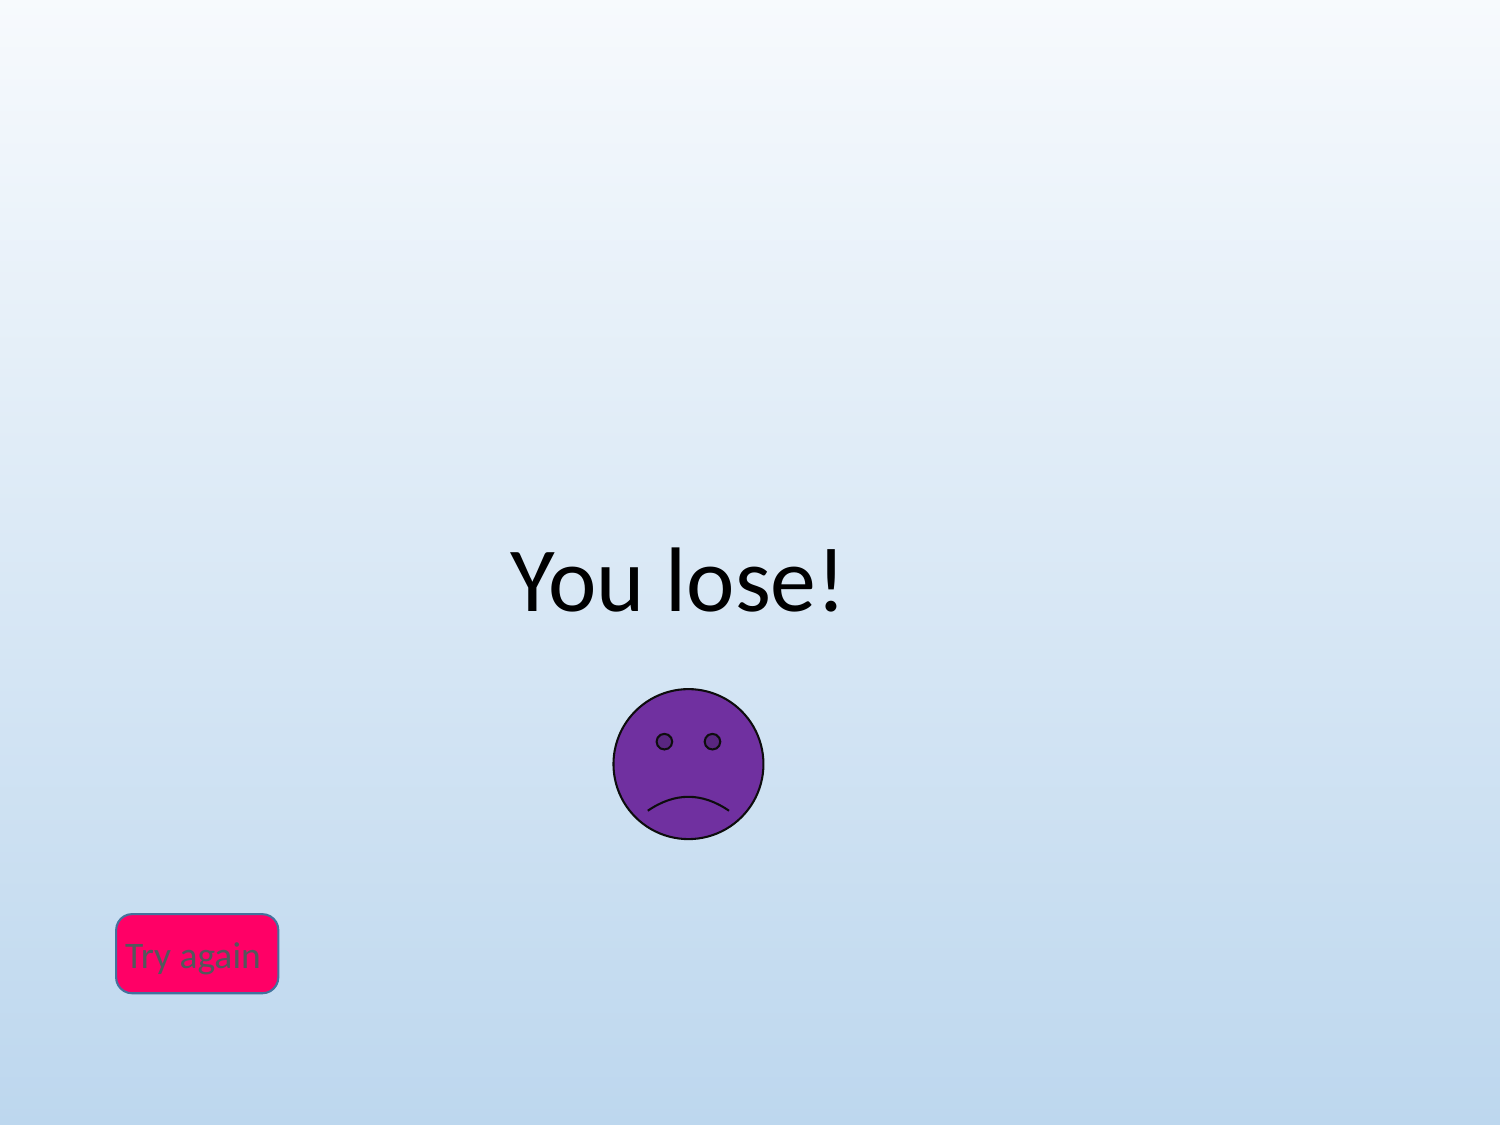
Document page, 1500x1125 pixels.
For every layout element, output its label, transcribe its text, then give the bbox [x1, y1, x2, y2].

text_box [116, 913, 278, 923]
text_box [116, 984, 278, 995]
text_box You lose! [495, 512, 871, 637]
text_box Try again [110, 923, 285, 984]
text_box [612, 688, 765, 841]
